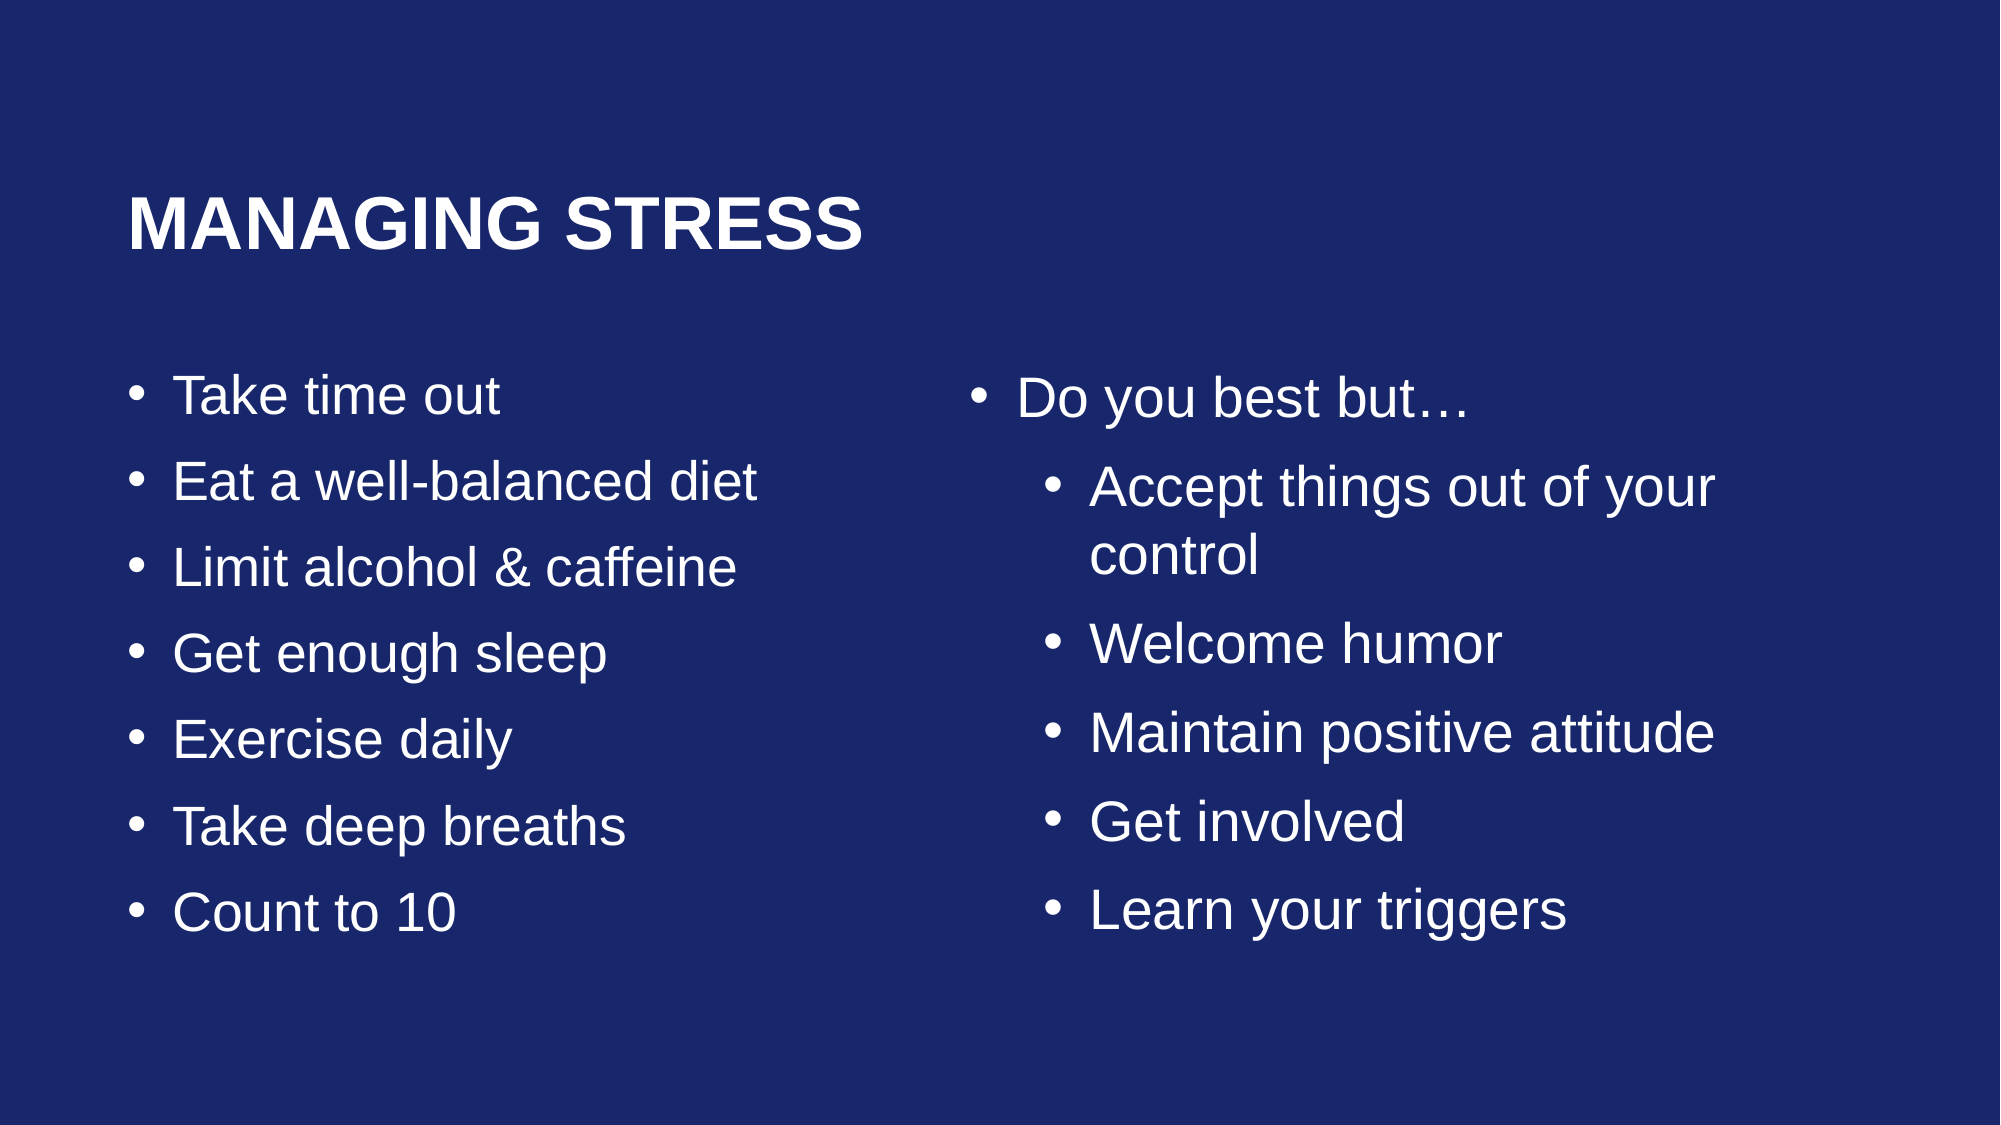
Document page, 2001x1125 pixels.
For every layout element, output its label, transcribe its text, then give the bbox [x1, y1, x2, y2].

list Take time out Eat a well-balanced diet Limit alcohol & caffeine Get enough sleep Exercise daily Take deep breaths Count to 10 [112, 351, 932, 950]
list Do you best but… Accept things out of your control Welcome humor Maintain positive attitude Get involved Learn your triggers [955, 351, 1775, 950]
title Managing Stress [112, 99, 1775, 339]
